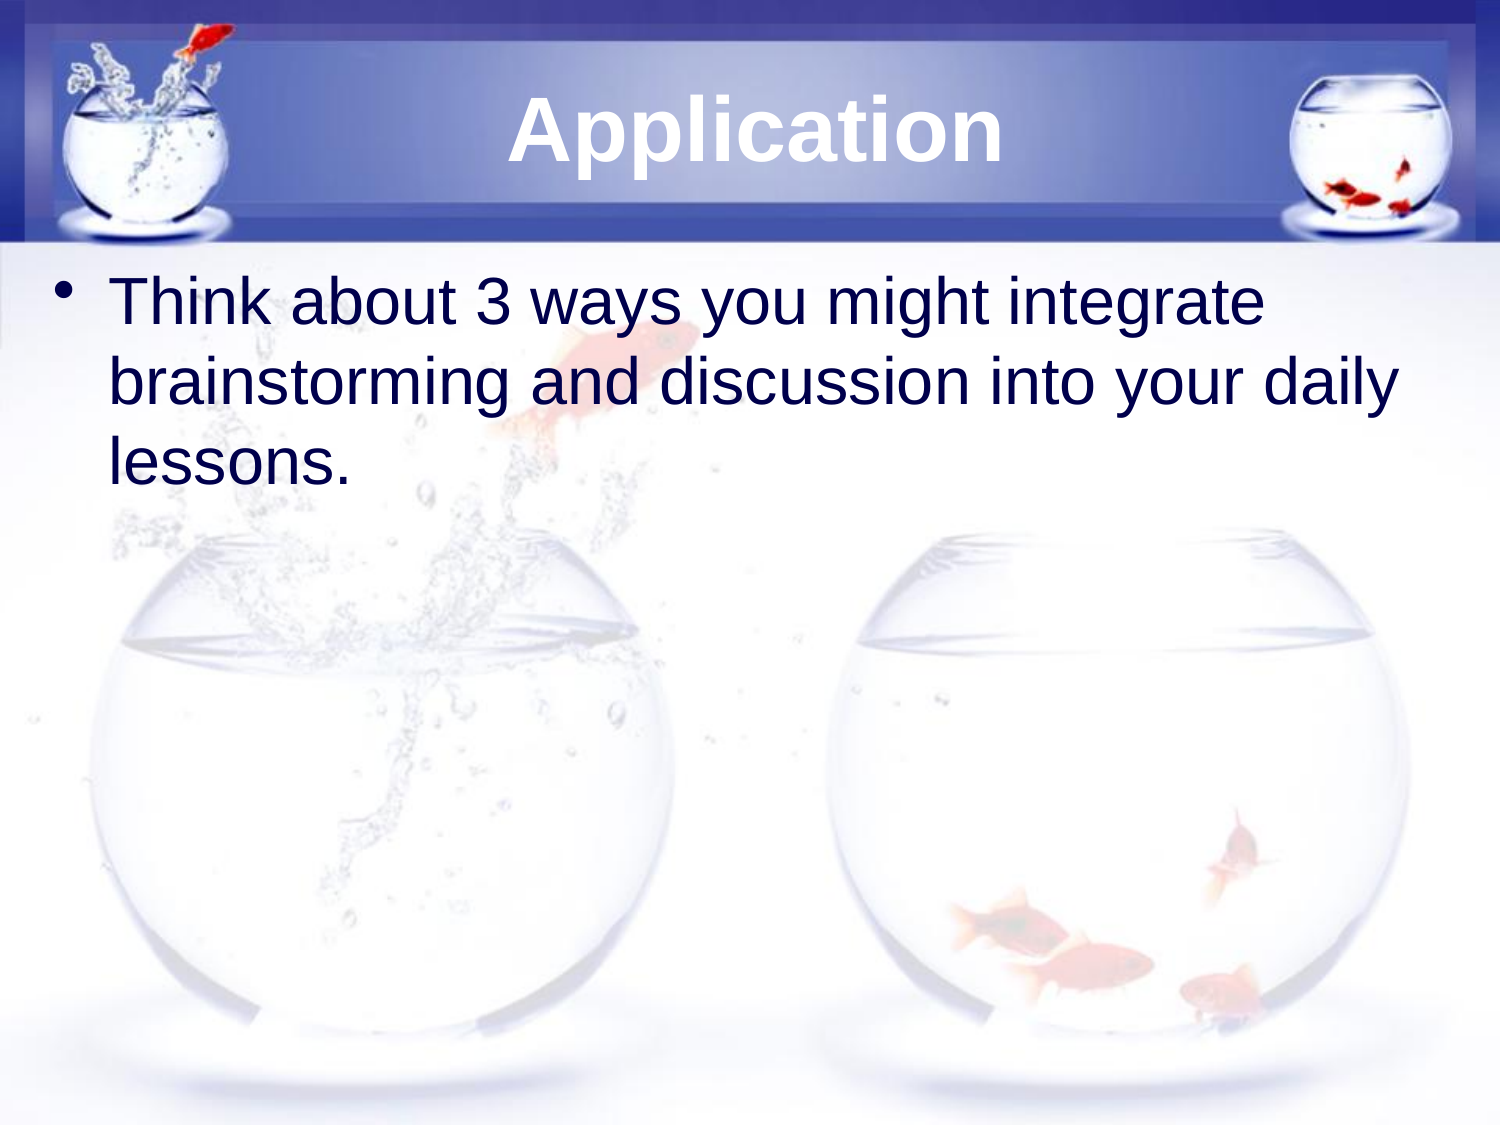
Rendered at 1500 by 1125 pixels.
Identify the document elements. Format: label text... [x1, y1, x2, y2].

picture [0, 0, 1500, 1125]
list Think about 3 ways you might integrate brainstorming and discussion into your daily lessons. [37, 249, 1476, 1113]
title Application [187, 49, 1326, 201]
